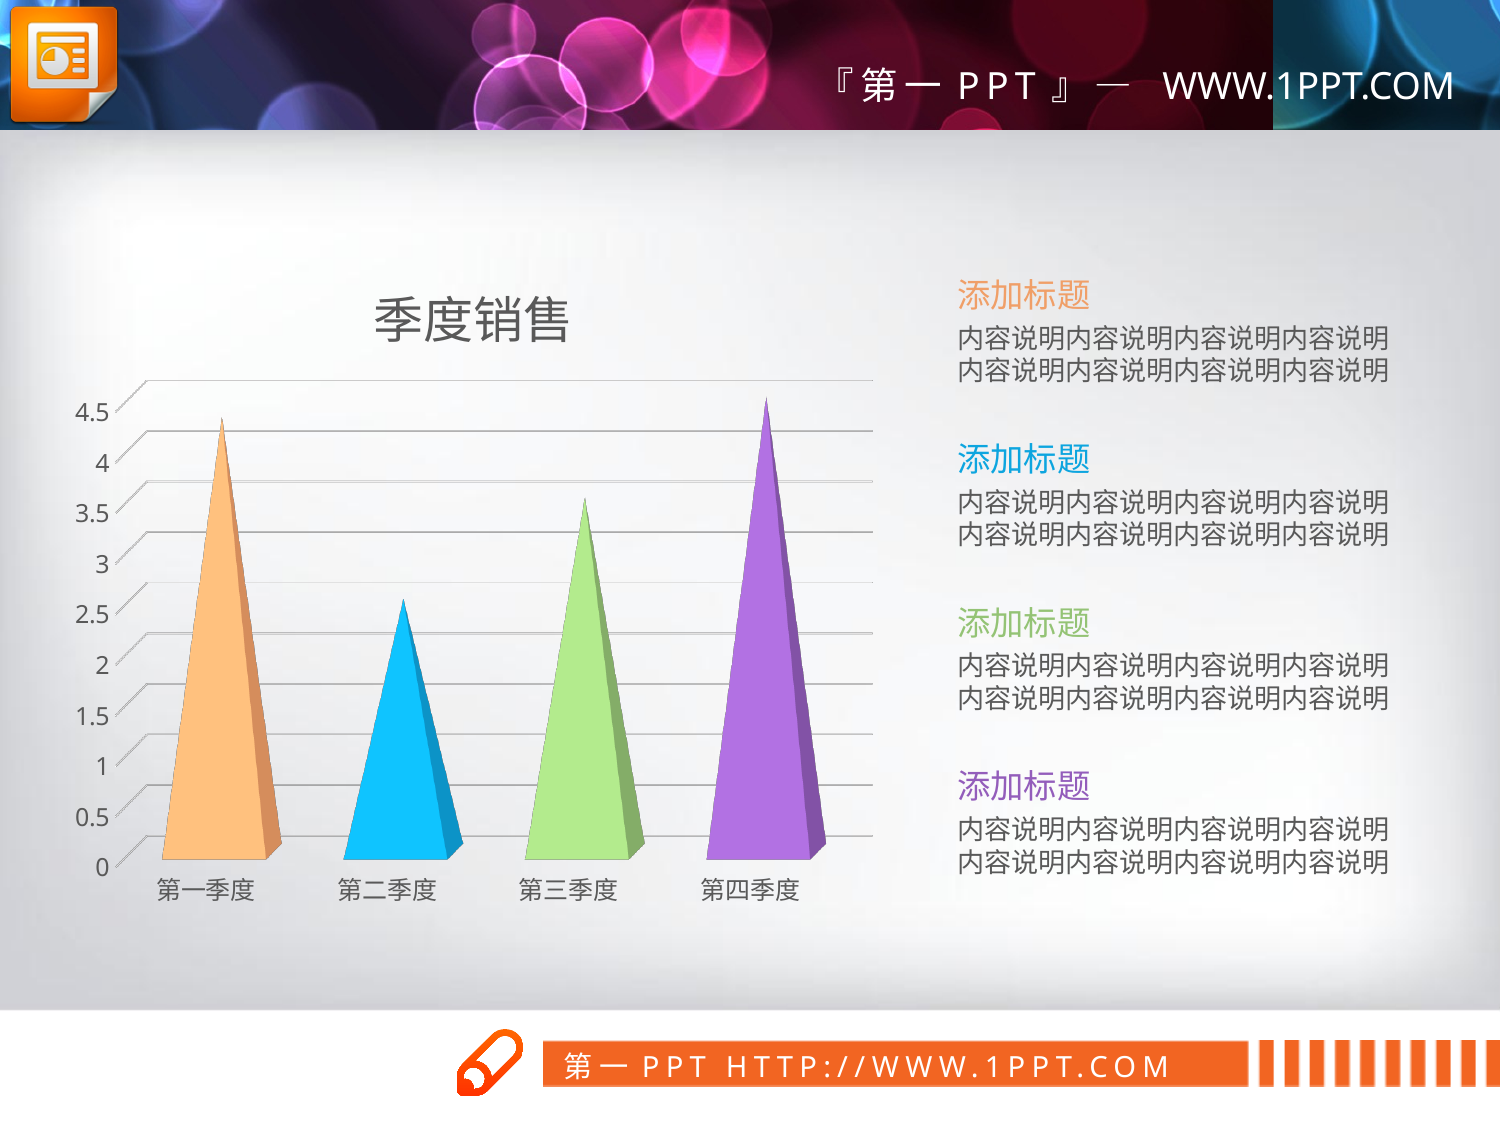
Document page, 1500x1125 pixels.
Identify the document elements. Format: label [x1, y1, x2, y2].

text_box [942, 757, 1474, 887]
picture [0, 0, 1500, 1012]
picture [543, 1040, 1500, 1087]
text_box [942, 266, 1474, 395]
text_box [942, 430, 1474, 559]
chart [56, 243, 892, 922]
text_box [942, 594, 1474, 723]
